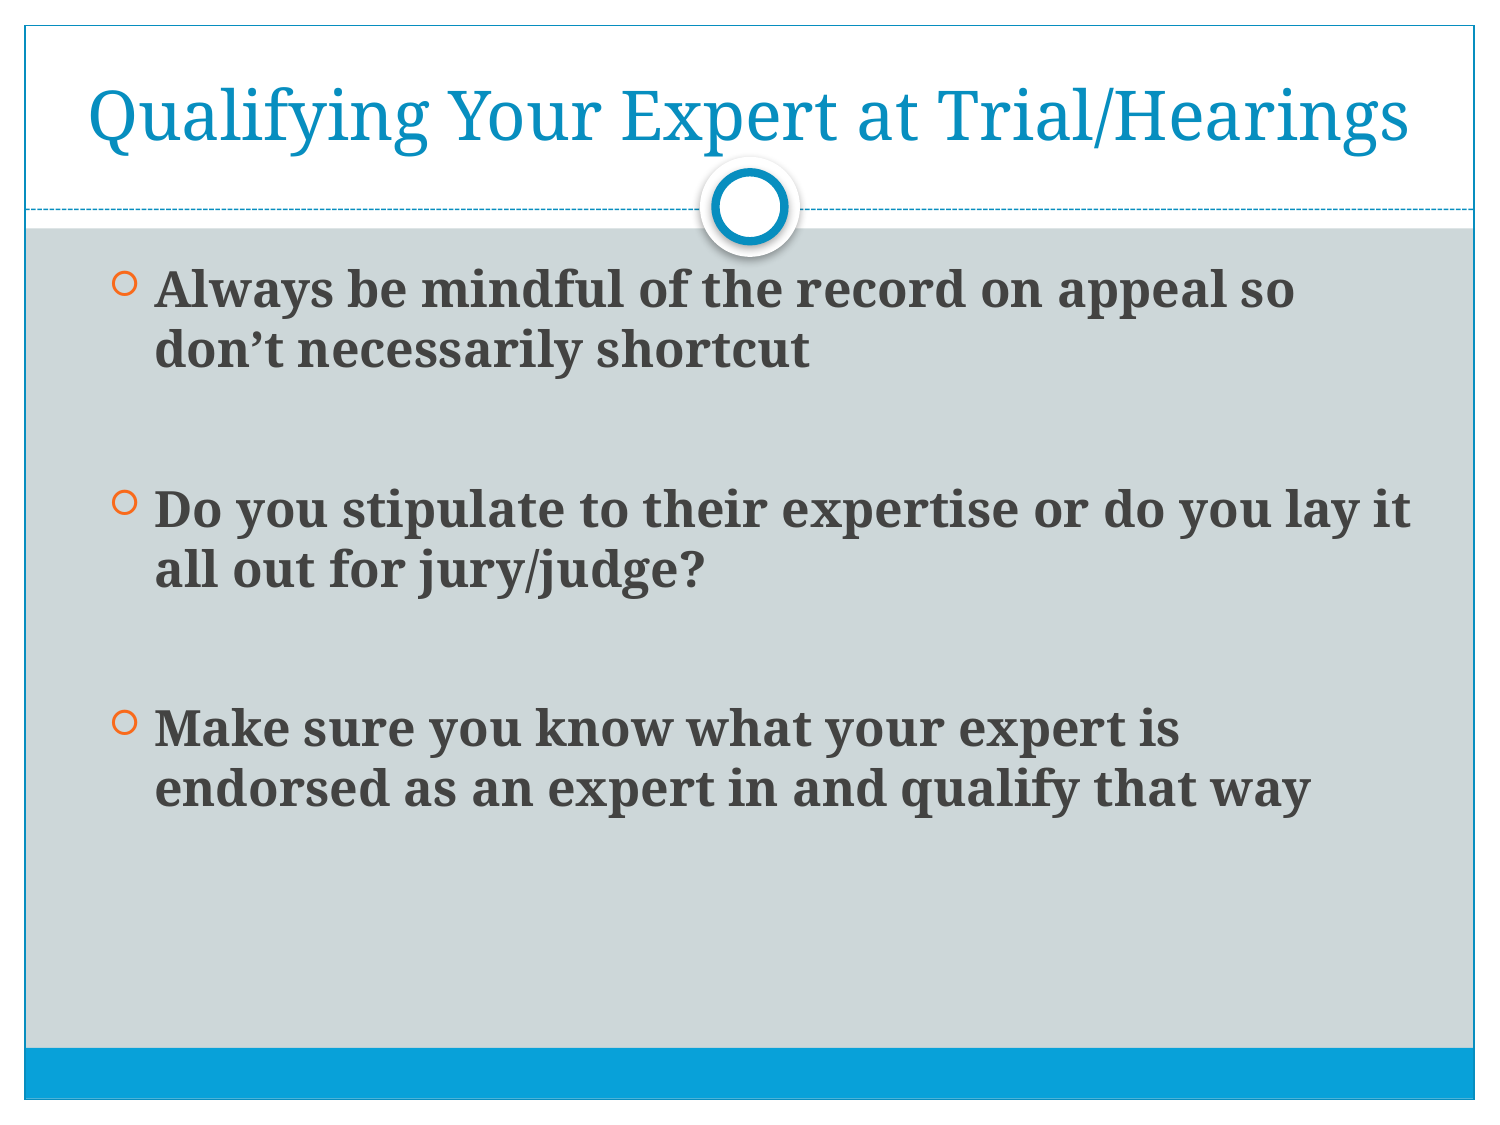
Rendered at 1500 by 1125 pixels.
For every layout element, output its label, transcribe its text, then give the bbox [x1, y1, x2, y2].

title Qualifying Your Expert at Trial/Hearings [49, 37, 1450, 162]
list Always be mindful of the record on appeal so don’t necessarily shortcut Do you stipulate to their expertise or do you lay it all out for jury/judge? Make sure you know what your expert is endorsed as an expert in and qualify that way [49, 250, 1445, 1001]
